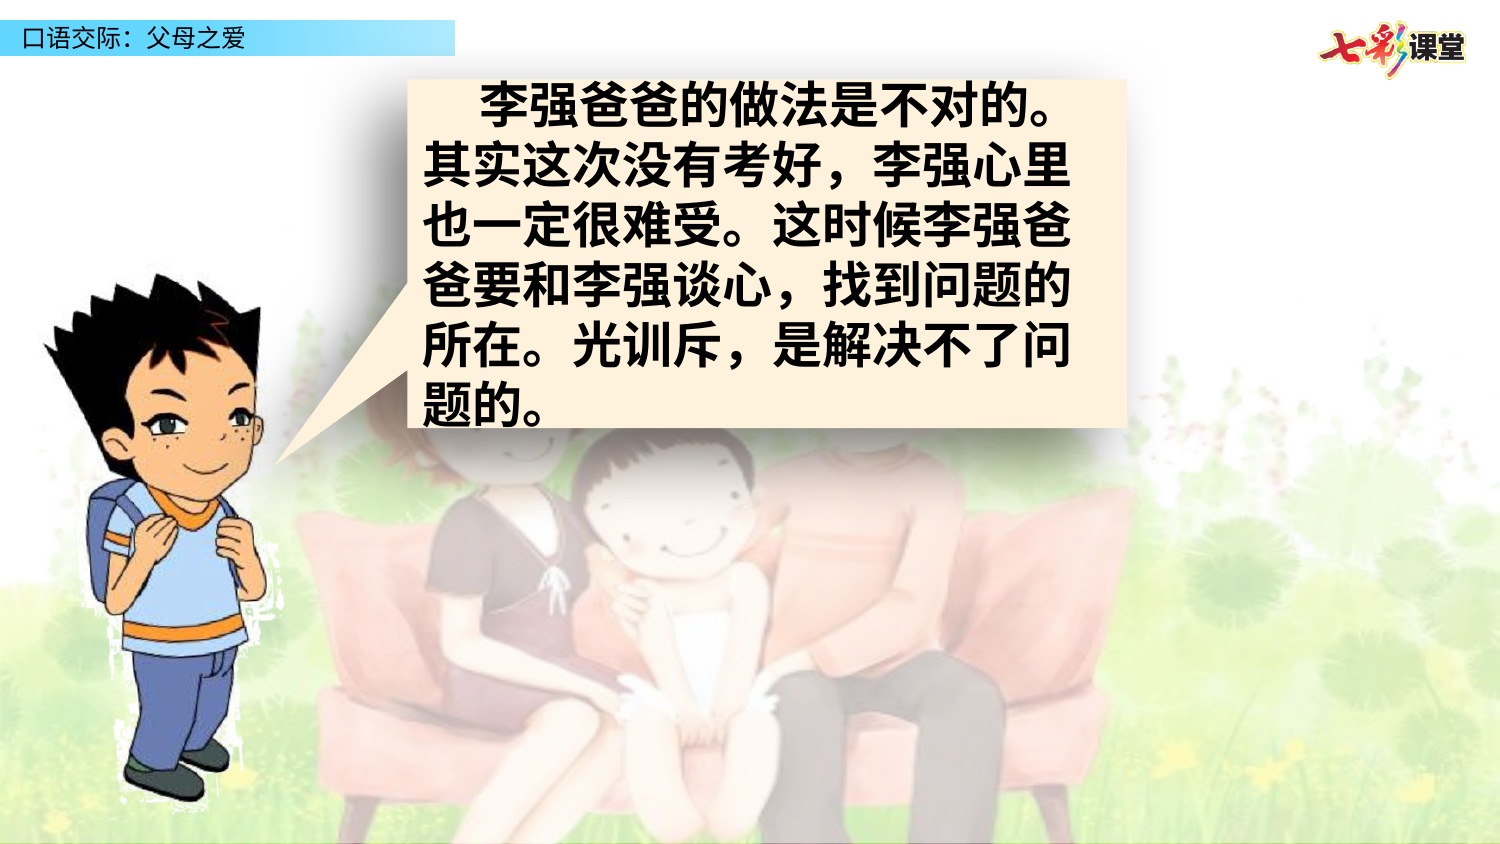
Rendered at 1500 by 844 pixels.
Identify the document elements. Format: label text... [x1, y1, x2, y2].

text_box 李强爸爸的做法是不对的。其实这次没有考好，李强心里也一定很难受。这时候李强爸爸要和李强谈心，找到问题的所在。光训斥，是解决不了问题的。 [347, 77, 1130, 431]
picture [1316, 20, 1468, 80]
picture [30, 214, 365, 844]
